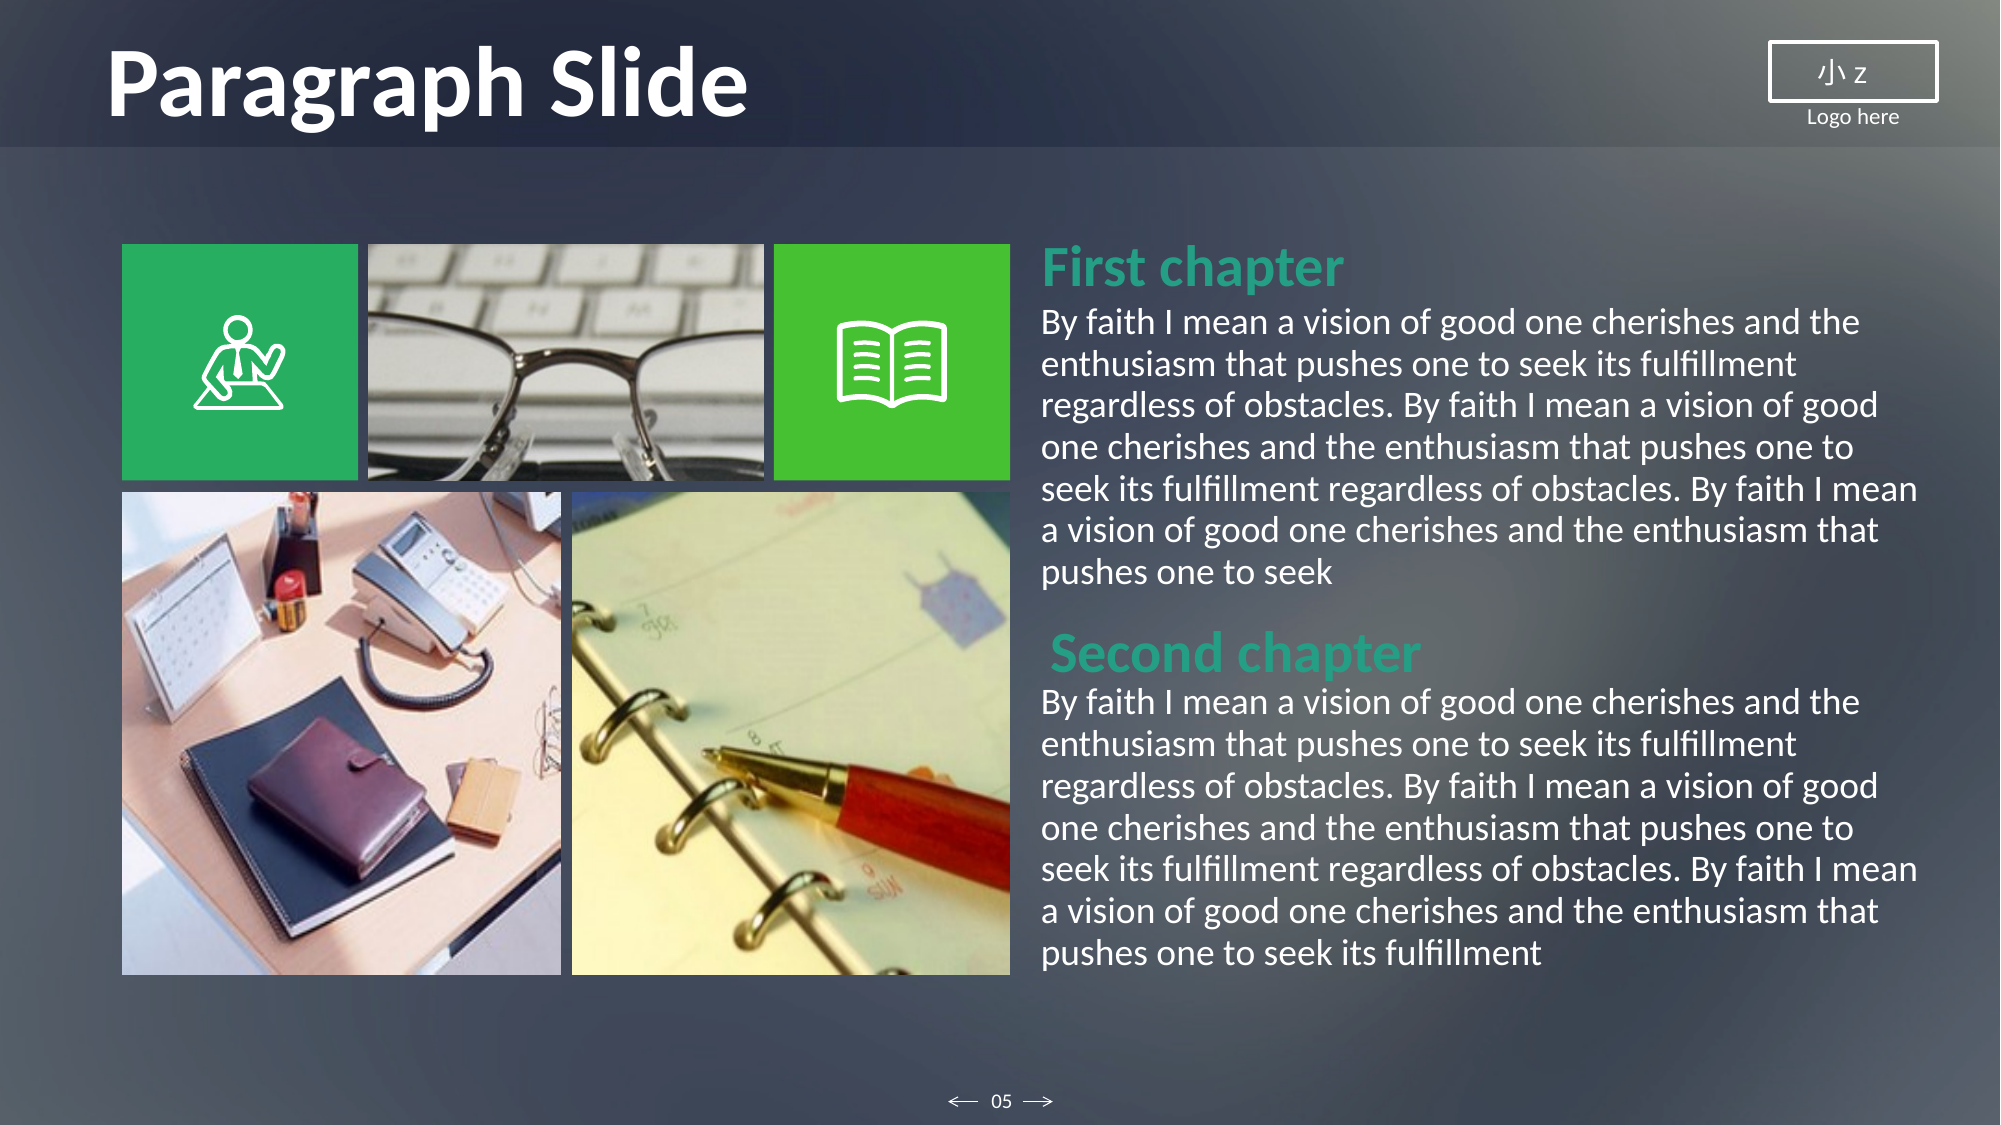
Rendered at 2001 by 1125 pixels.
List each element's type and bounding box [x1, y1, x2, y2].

text_box [947, 1079, 1054, 1123]
text_box [773, 243, 1011, 481]
text_box [1769, 41, 1938, 138]
text_box [121, 243, 359, 481]
picture [0, 0, 2000, 1125]
